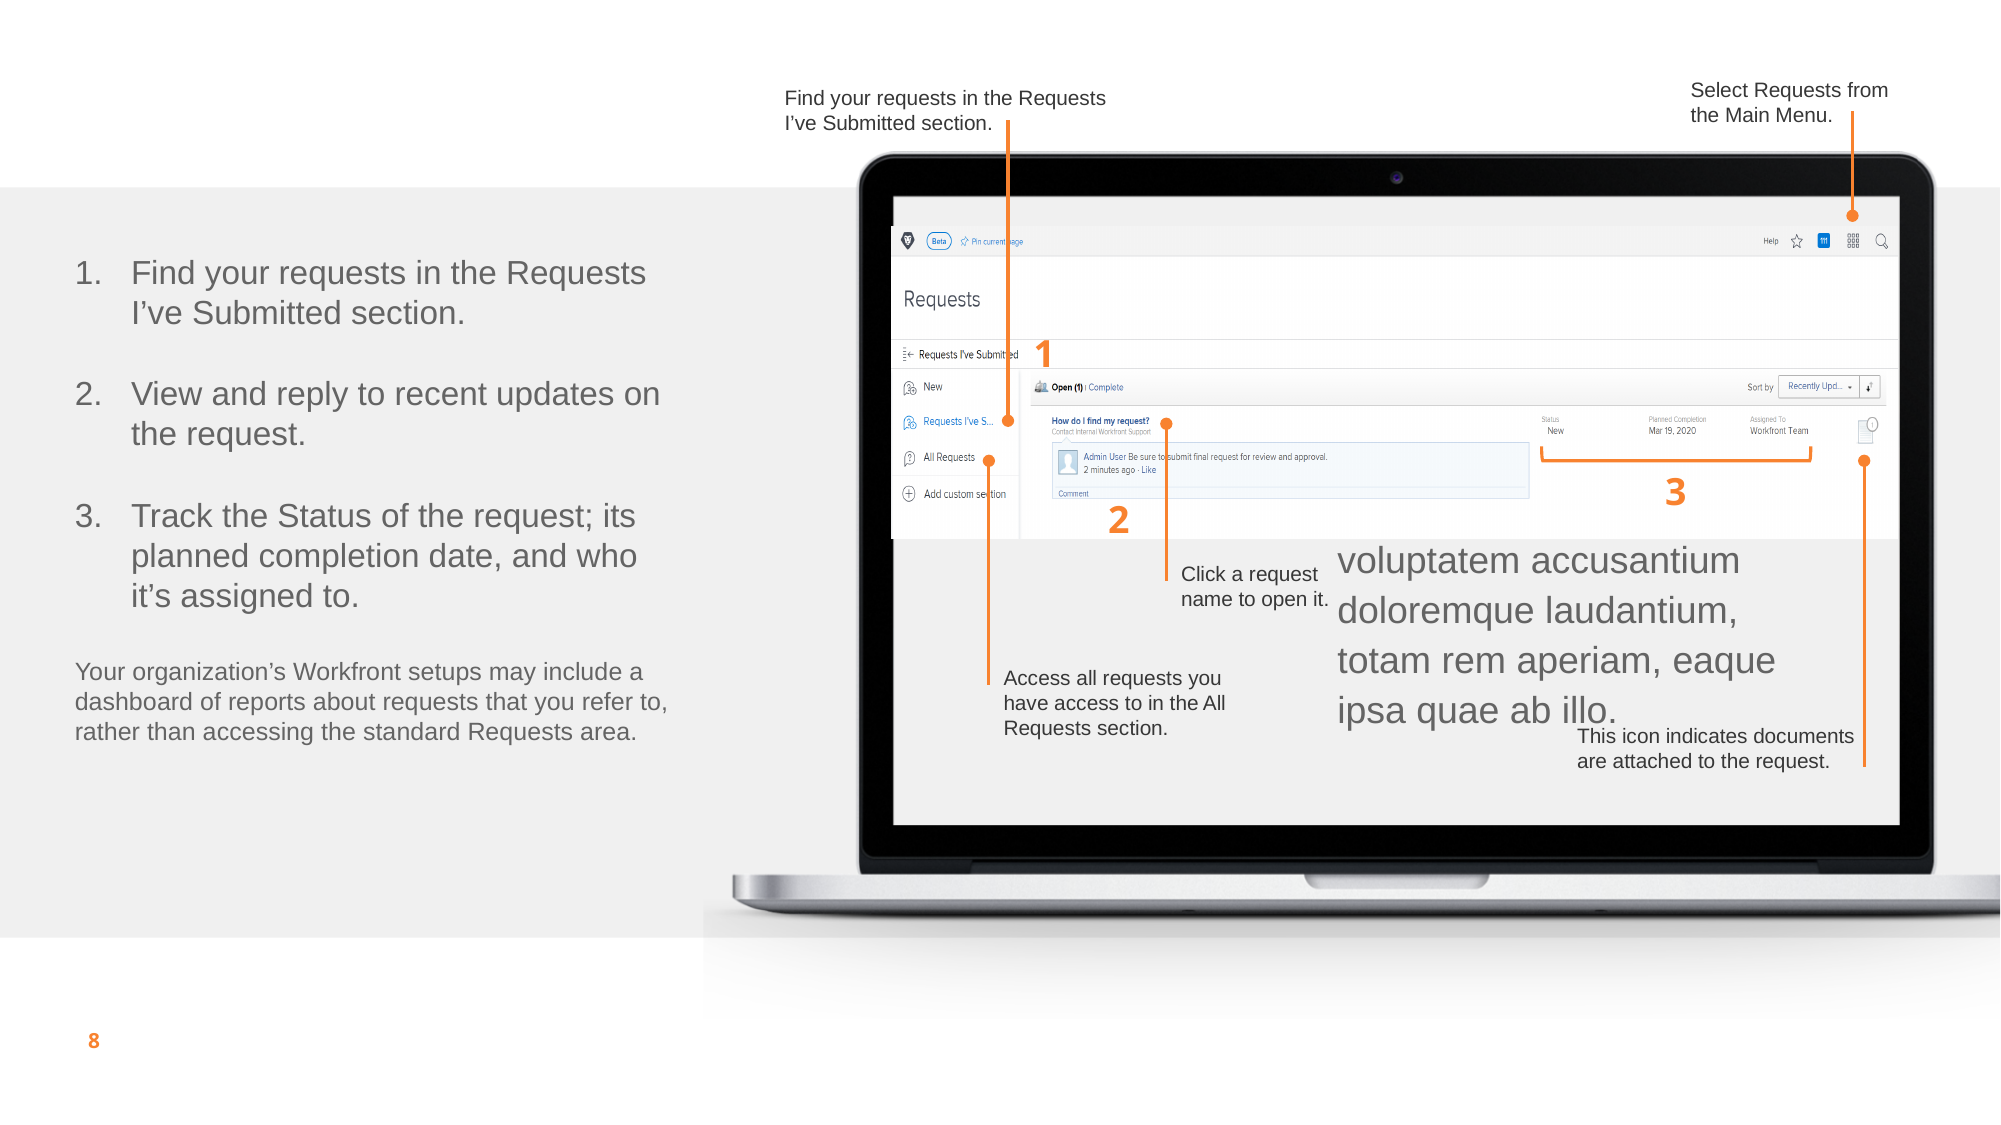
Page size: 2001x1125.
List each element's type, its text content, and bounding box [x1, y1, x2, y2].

text_box Select Requests from the Main Menu. [1675, 69, 1912, 134]
text_box Find your requests in the Requests I’ve Submitted section. [769, 77, 1127, 143]
text_box Find your requests in the Requests I’ve Submitted section. View and reply to recent updates on the request. Track the Status of the request; its planned completion date, and who it’s assigned to. Your organization’s Workfront setups may include a dashboard of reports about requests that you refer to, rather than accessing the standard Requests area. [60, 243, 695, 936]
picture [703, 151, 2001, 1019]
